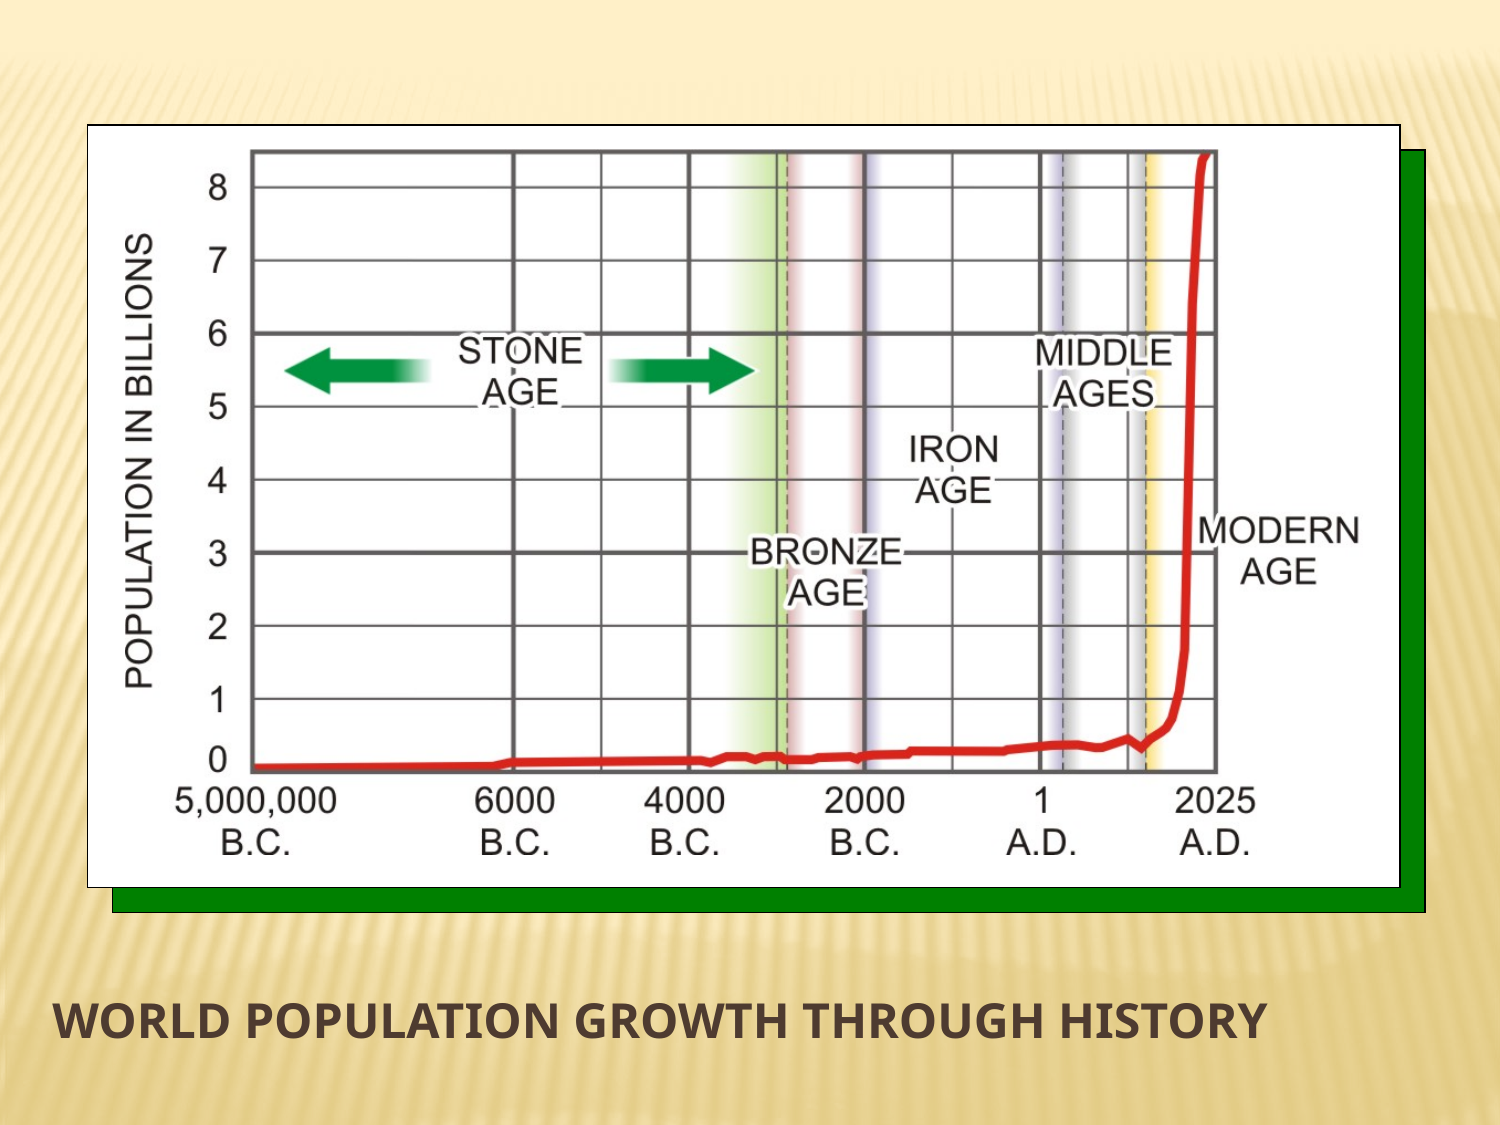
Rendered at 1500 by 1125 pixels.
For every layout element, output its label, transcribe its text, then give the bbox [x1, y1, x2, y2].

picture [124, 149, 1363, 856]
text_box [112, 149, 1425, 913]
text_box [87, 124, 1400, 888]
text_box World Population Growth Through History [24, 962, 1475, 1075]
